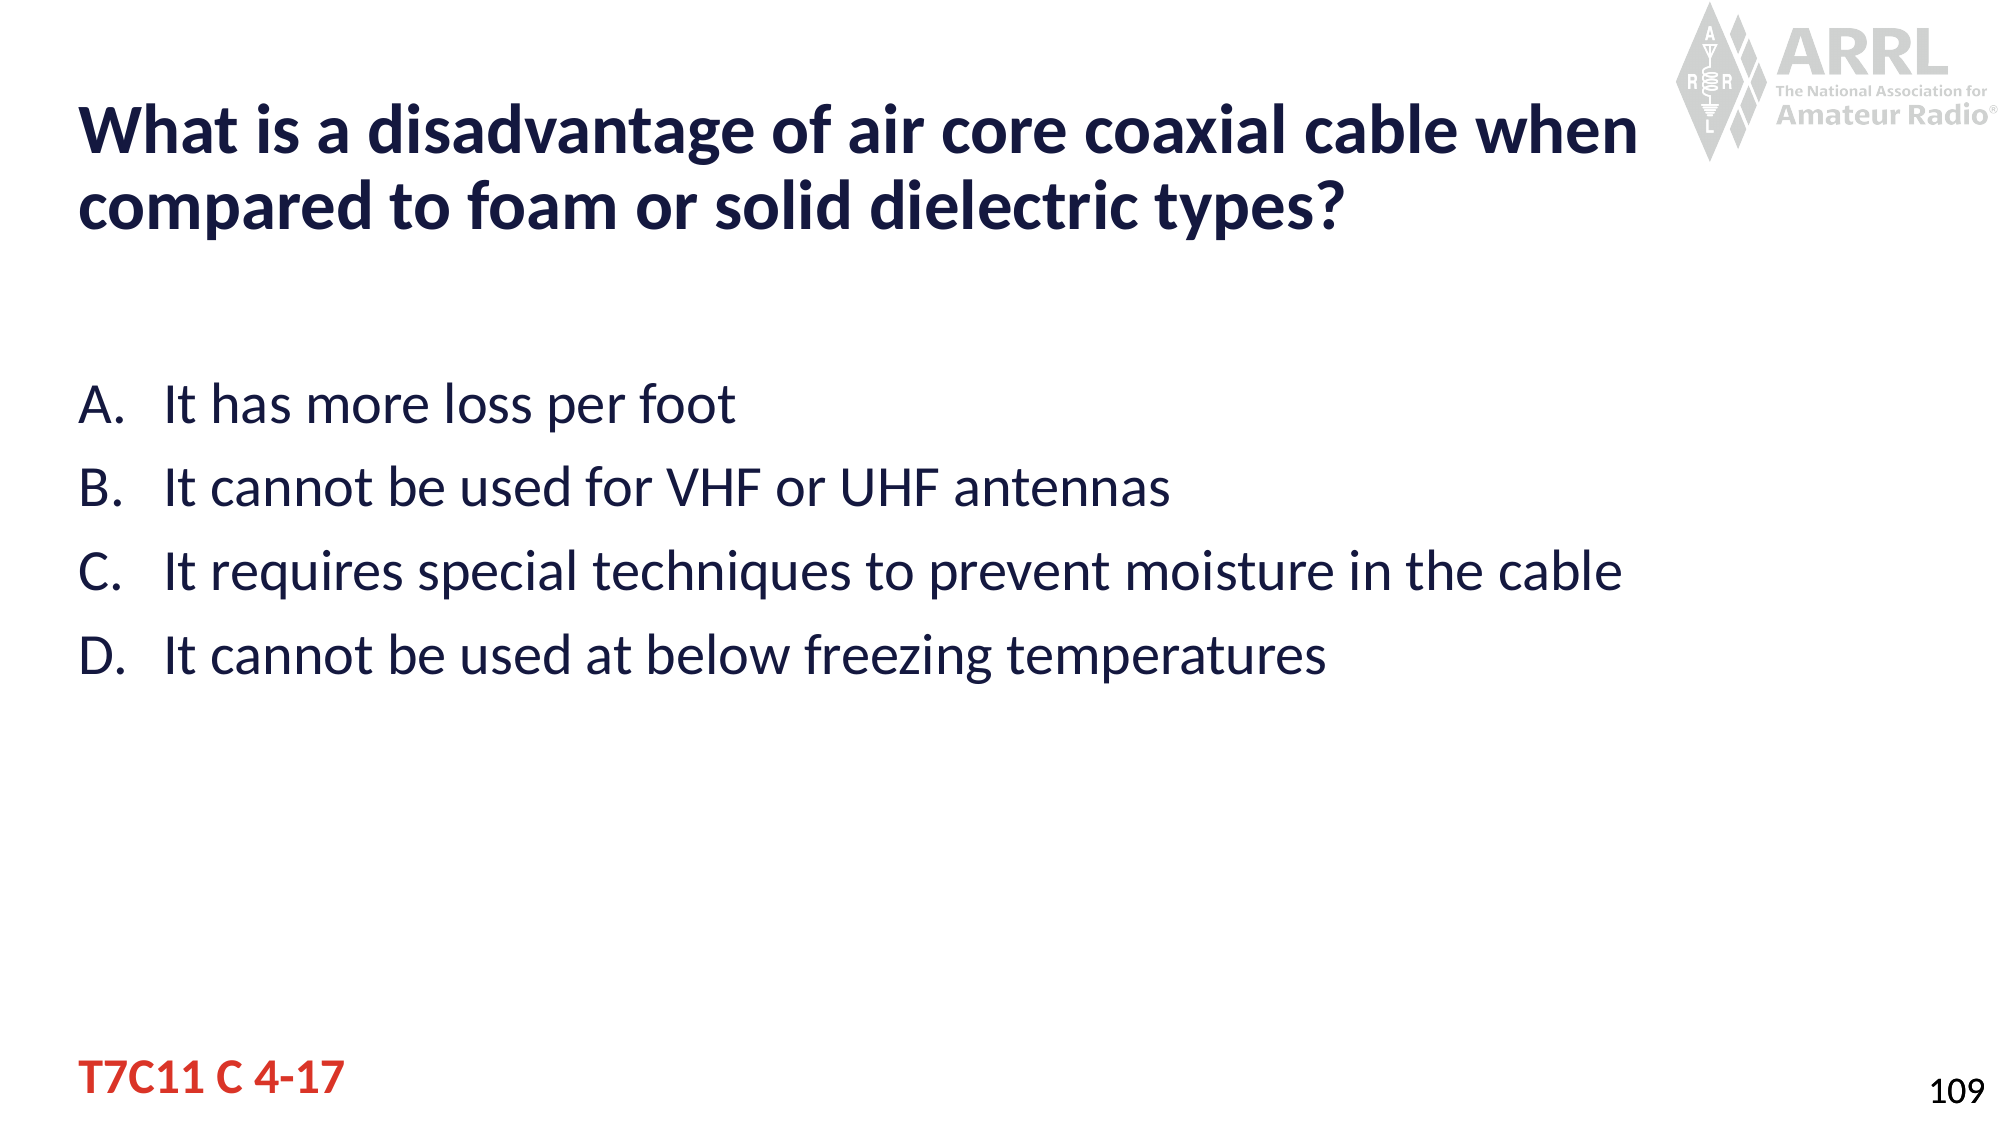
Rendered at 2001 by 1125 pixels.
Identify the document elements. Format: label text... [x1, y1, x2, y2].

picture [1674, 0, 2000, 164]
list It has more loss per foot It cannot be used for VHF or UHF antennas It requires special techniques to prevent moisture in the cable It cannot be used at below freezing temperatures [63, 365, 1863, 989]
title What is a disadvantage of air core coaxial cable when compared to foam or solid dielectric types? [63, 59, 1863, 278]
text_box T7C11 C 4-17 [63, 1036, 921, 1112]
